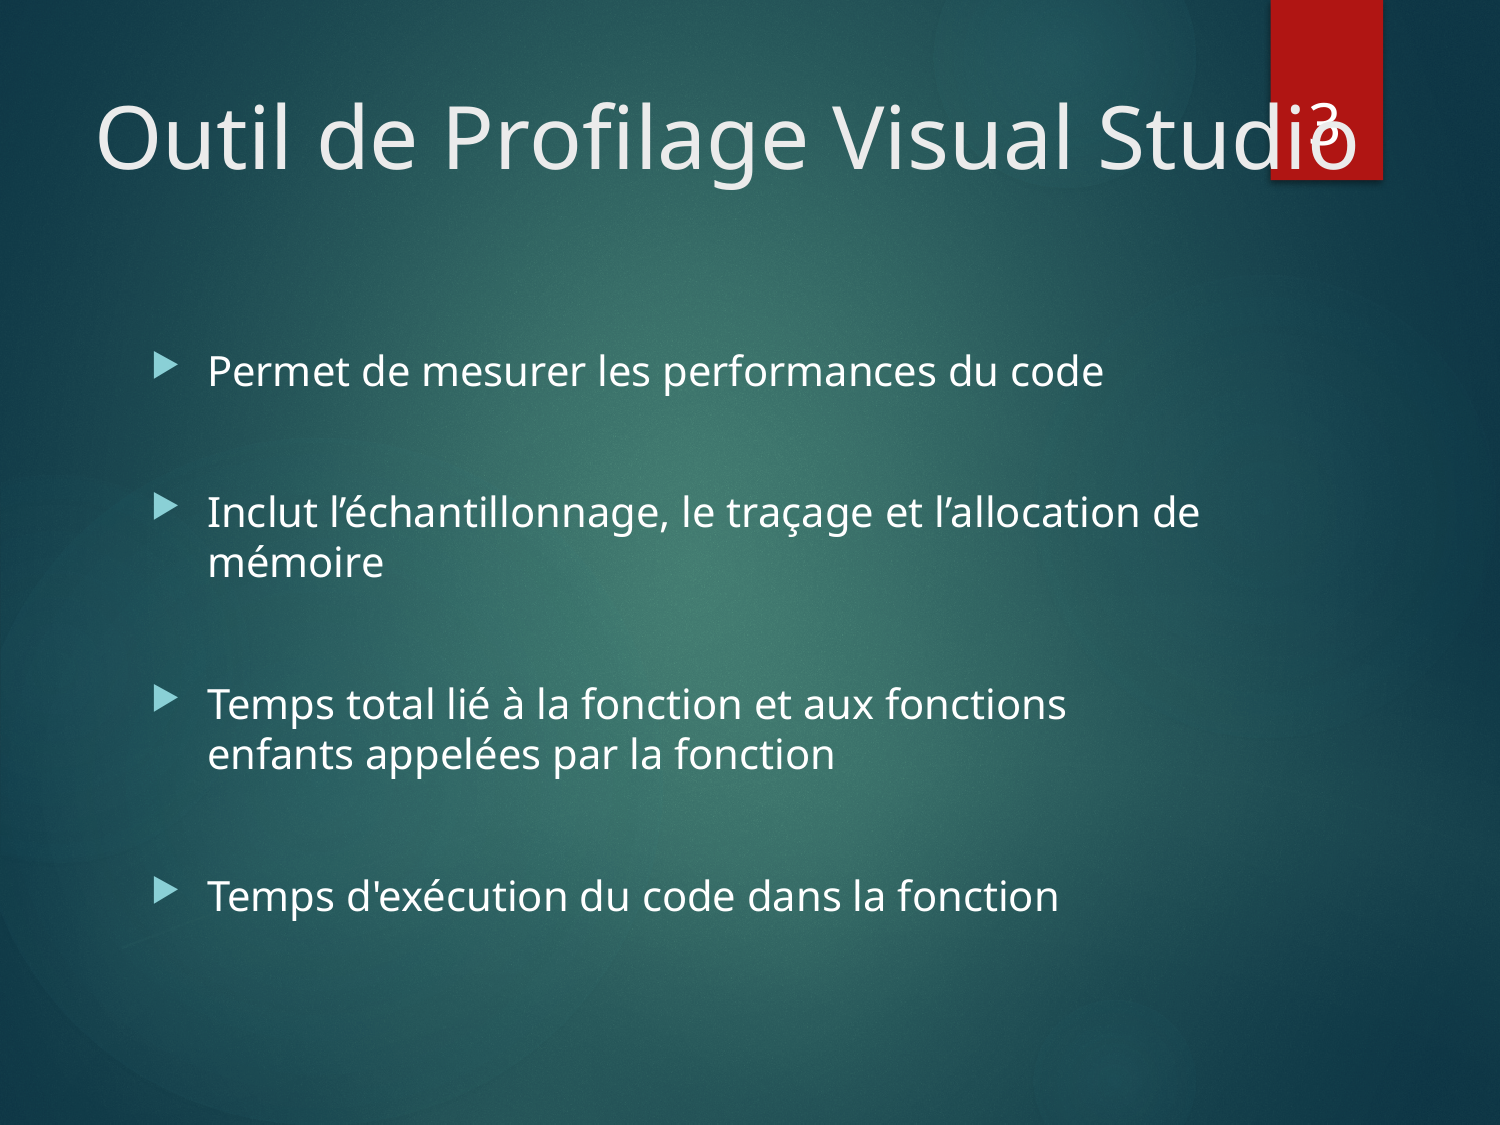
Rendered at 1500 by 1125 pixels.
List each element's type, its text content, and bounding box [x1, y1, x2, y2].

list Permet de mesurer les performances du code Inclut l’échantillonnage, le traçage et l’allocation de mémoire Temps total lié à la fonction et aux fonctions enfants appelées par la fonction Temps d'exécution du code dans la fonction [135, 336, 1237, 976]
slide_number 3 [1273, 48, 1378, 175]
title Outil de Profilage Visual Studio [79, 74, 1424, 303]
